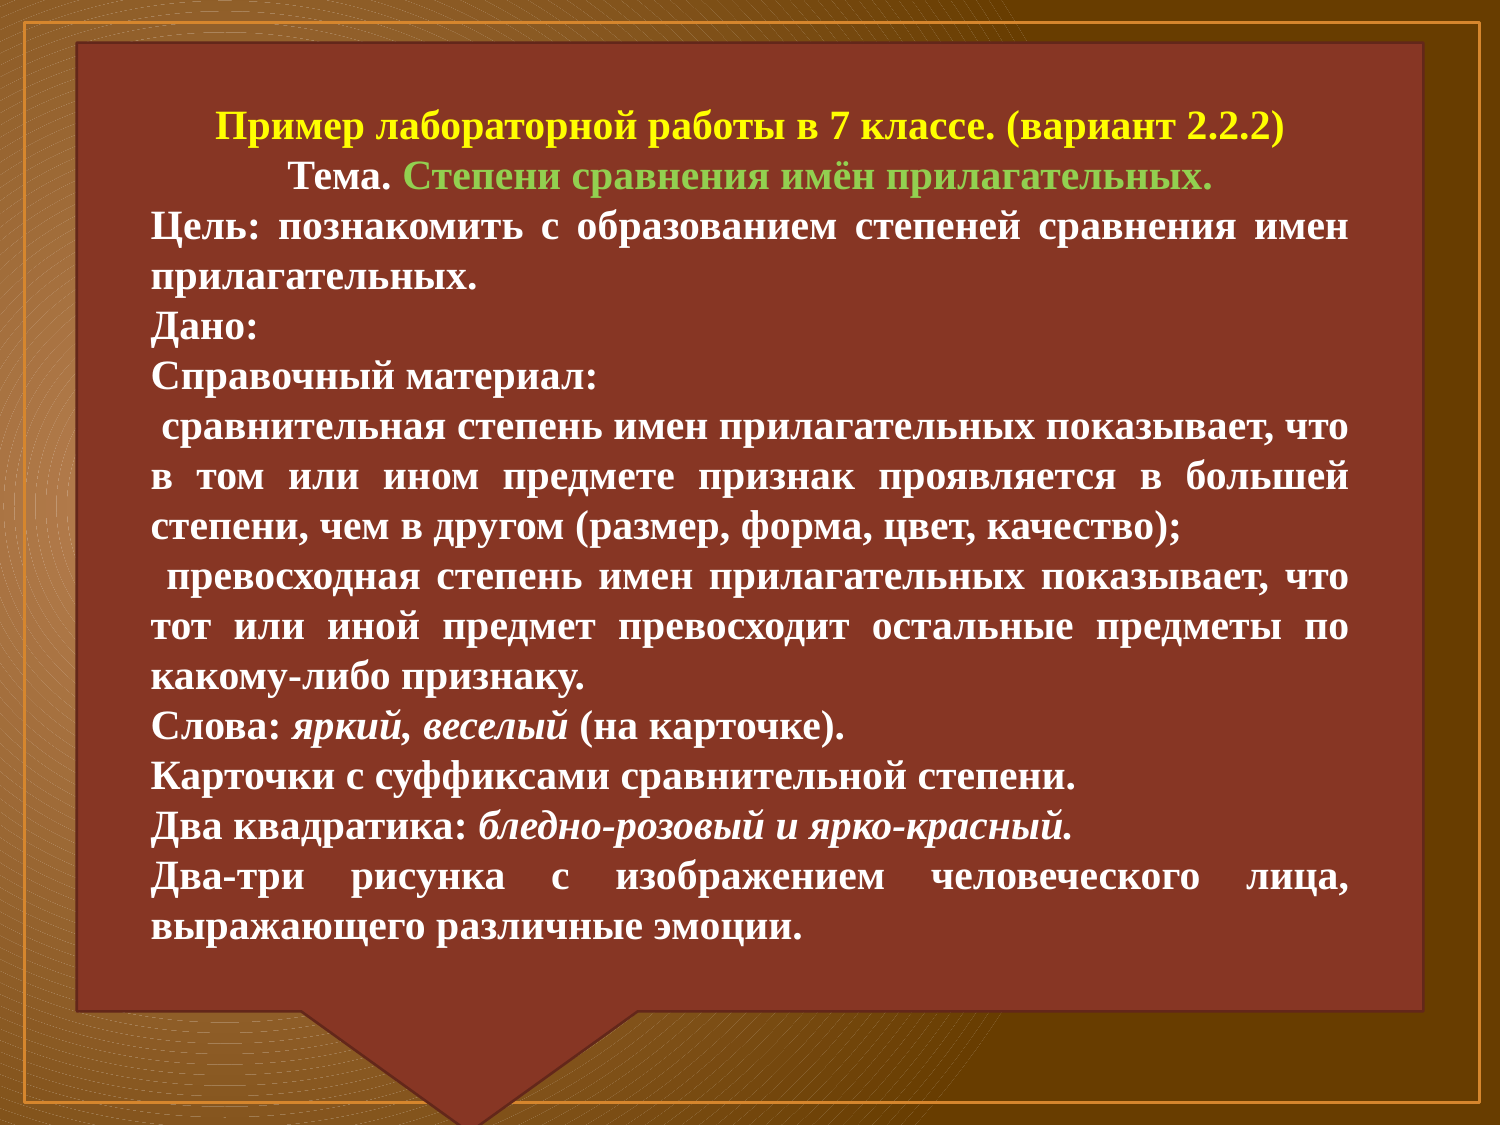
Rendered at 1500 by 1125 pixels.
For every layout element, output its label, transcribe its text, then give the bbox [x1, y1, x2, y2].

text_box Пример лабораторной работы в 7 классе. (вариант 2.2.2) Тема. Степени сравнения имён прилагательных. Цель: познакомить с образованием степеней сравнения имен прилагательных. Дано: Справочный материал: сравнительная степень имен прилагательных показывает, что в том или ином предмете признак проявляется в большей степени, чем в другом (размер, форма, цвет, качество); превосходная степень имен прилагательных показывает, что тот или иной предмет превосходит остальные предметы по какому-либо признаку. Слова: яркий, веселый (на карточке). Карточки с суффиксами сравнительной степени. Два квадратика: бледно-розовый и ярко-красный. Два-три рисунка с изображением человеческого лица, выражающего различные эмоции. [135, 90, 1365, 956]
text_box [75, 41, 1425, 1125]
